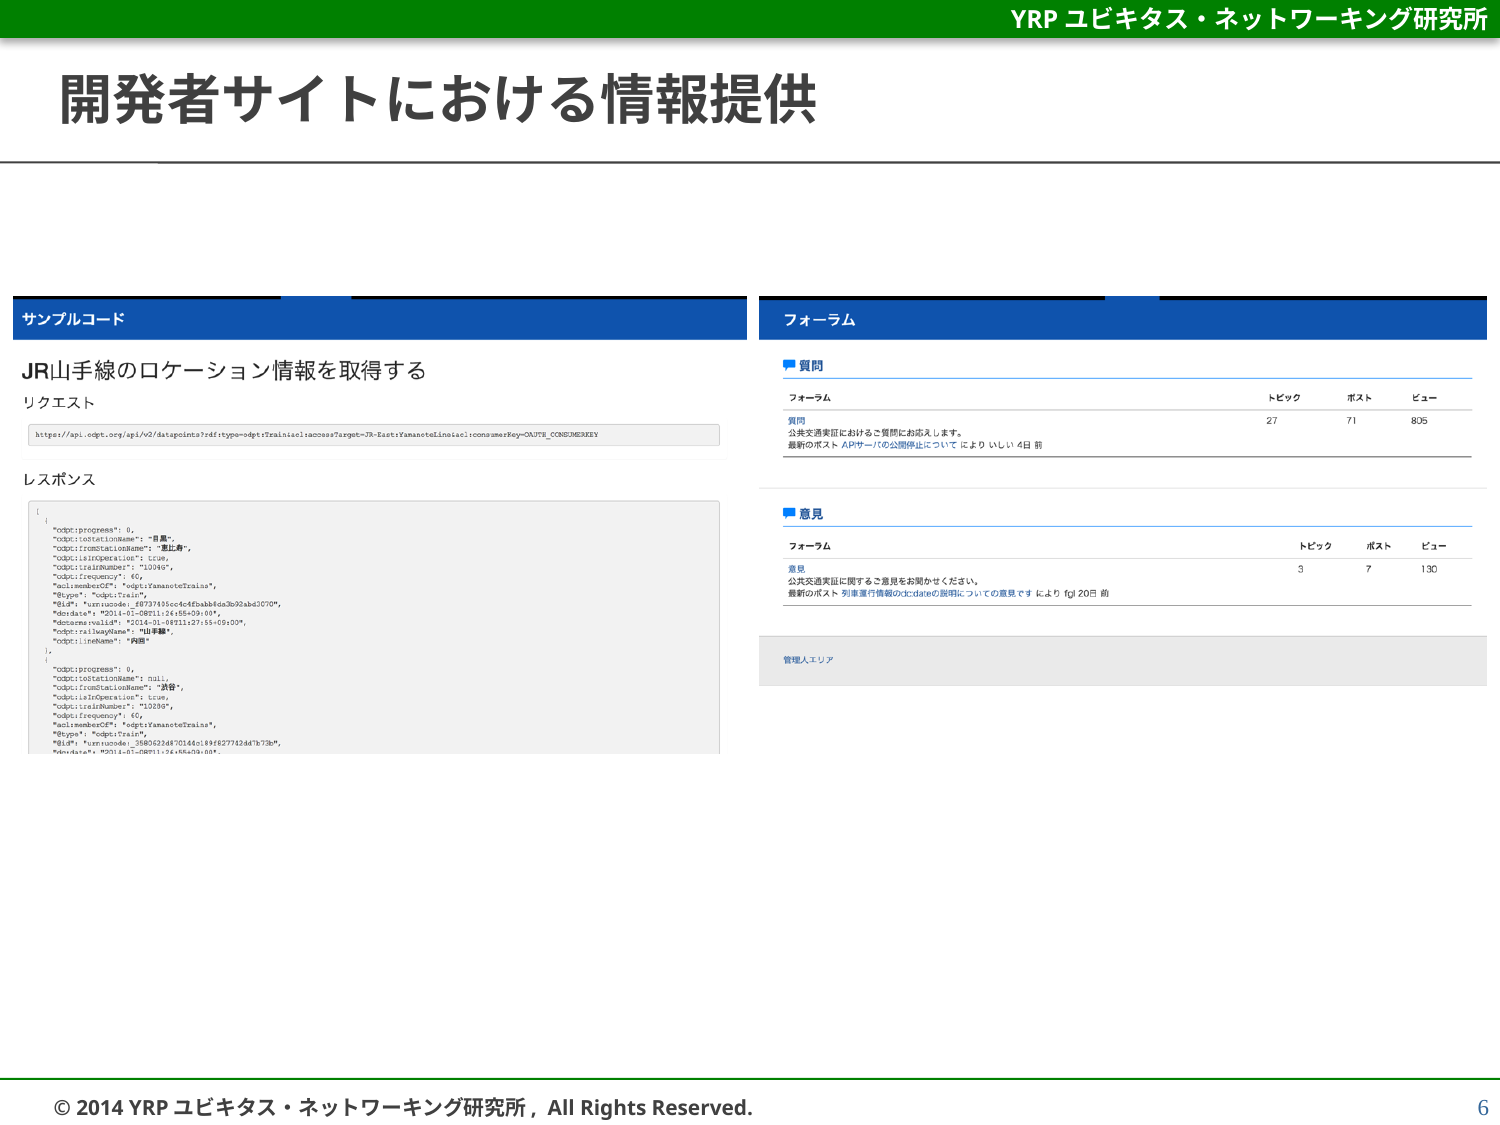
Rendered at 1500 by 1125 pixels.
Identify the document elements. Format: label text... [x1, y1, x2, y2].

picture [758, 295, 1487, 751]
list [13, 295, 747, 754]
title 開発者サイトにおける情報提供 [58, 49, 1443, 146]
slide_number 6 [1438, 1082, 1500, 1125]
